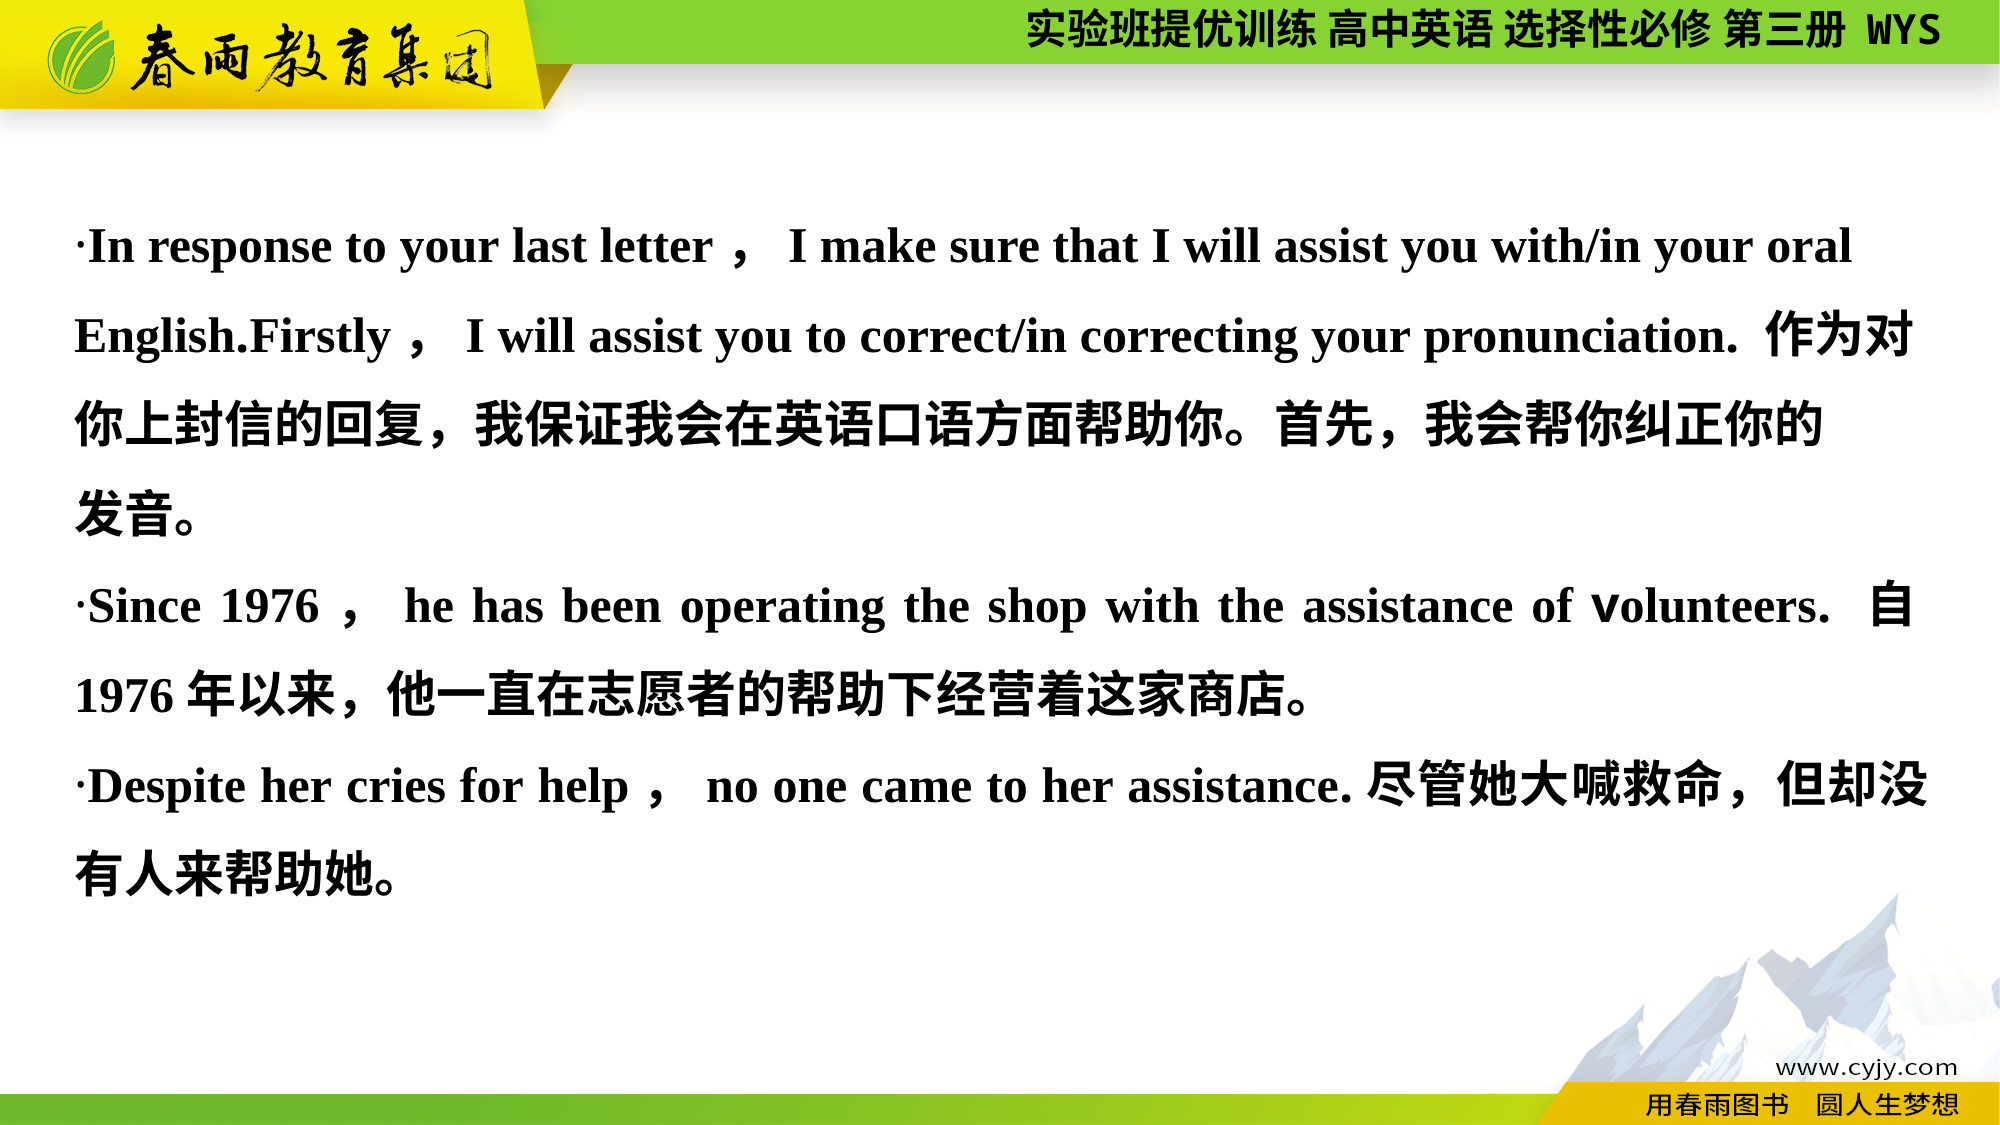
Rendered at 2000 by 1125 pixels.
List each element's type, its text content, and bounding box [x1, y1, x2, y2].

list ·In response to your last letter，I make sure that I will assist you with/in your oral English.Firstly，I will assist you to correct/in correcting your pronunciation. 作为对你上封信的回复，我保证我会在英语口语方面帮助你。首先，我会帮你纠正你的 发音。 ·Since 1976，he has been operating the shop with the assistance of volunteers. 自1976年以来，他一直在志愿者的帮助下经营着这家商店。 ·Despite her cries for help，no one came to her assistance.尽管她大喊救命，但却没有人来帮助她。 [59, 174, 1944, 917]
picture [0, 0, 2000, 1125]
